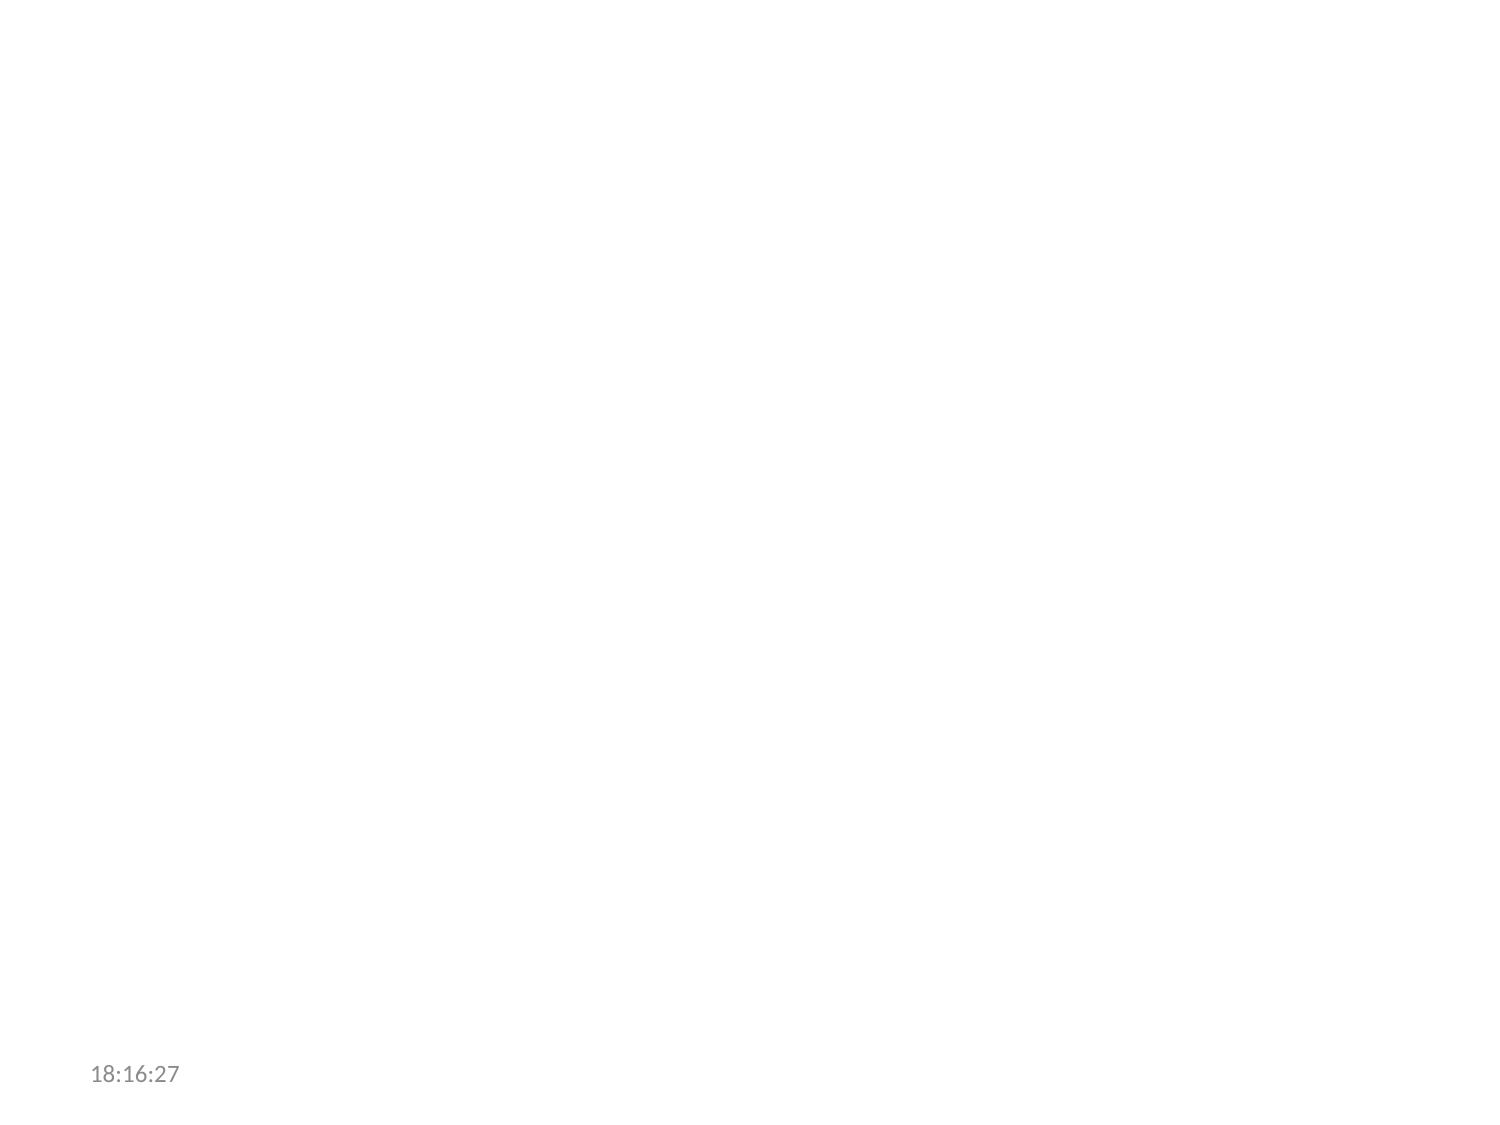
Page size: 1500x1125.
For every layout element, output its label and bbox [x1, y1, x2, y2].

slide_number [75, 1042, 425, 1103]
